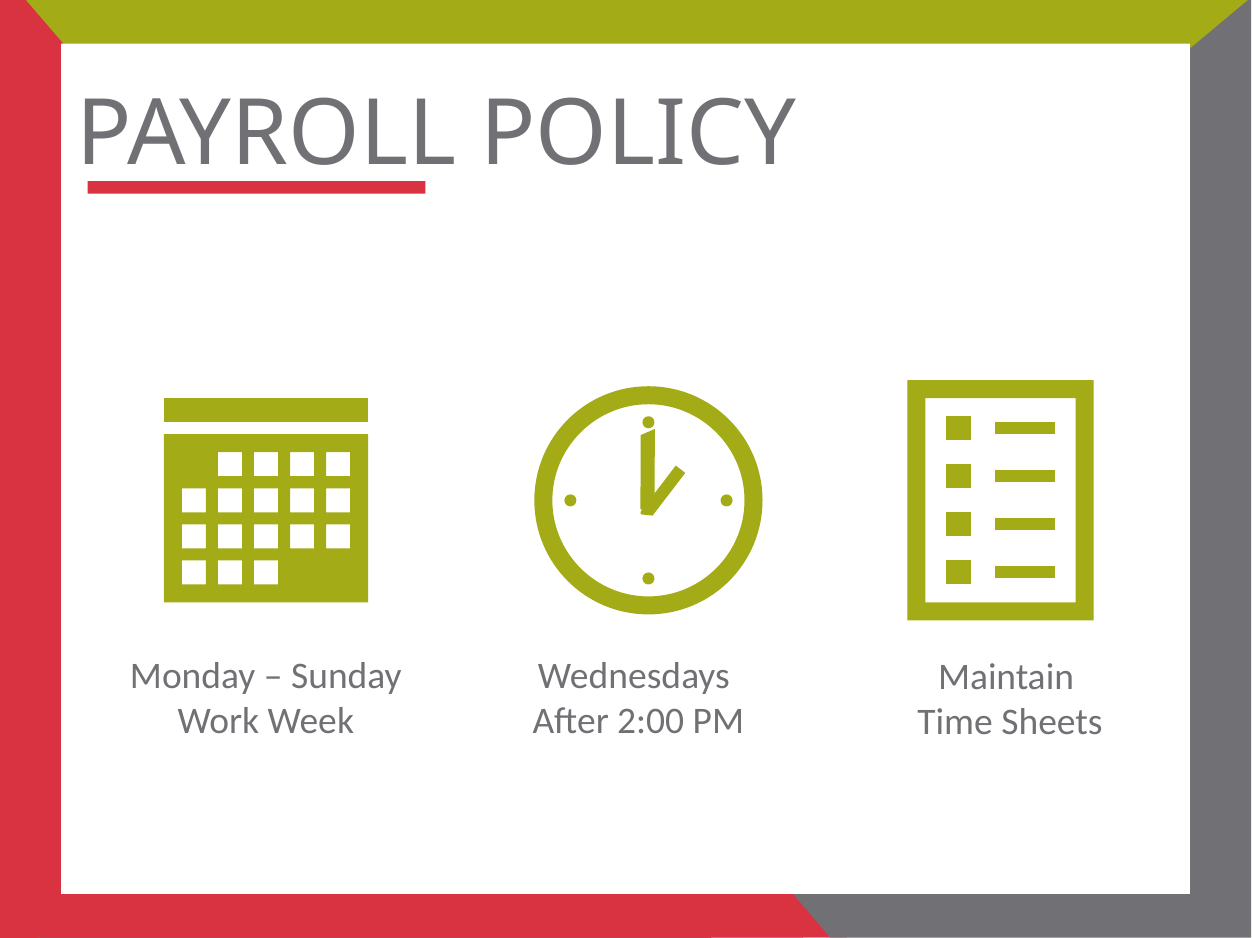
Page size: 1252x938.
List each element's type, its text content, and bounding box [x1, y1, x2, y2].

text_box [642, 572, 655, 585]
text_box [640, 428, 655, 510]
text_box [534, 386, 763, 615]
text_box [856, 355, 1145, 645]
text_box Monday – Sunday Work Week [59, 643, 473, 749]
text_box [642, 416, 655, 429]
title PAYROLL POLICY [61, 50, 1177, 207]
text_box Wednesdays After 2:00 PM [431, 644, 804, 749]
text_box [121, 355, 411, 645]
text_box Maintain Time Sheets [804, 644, 1217, 750]
text_box [564, 494, 577, 507]
text_box [640, 465, 686, 516]
text_box [720, 494, 733, 507]
